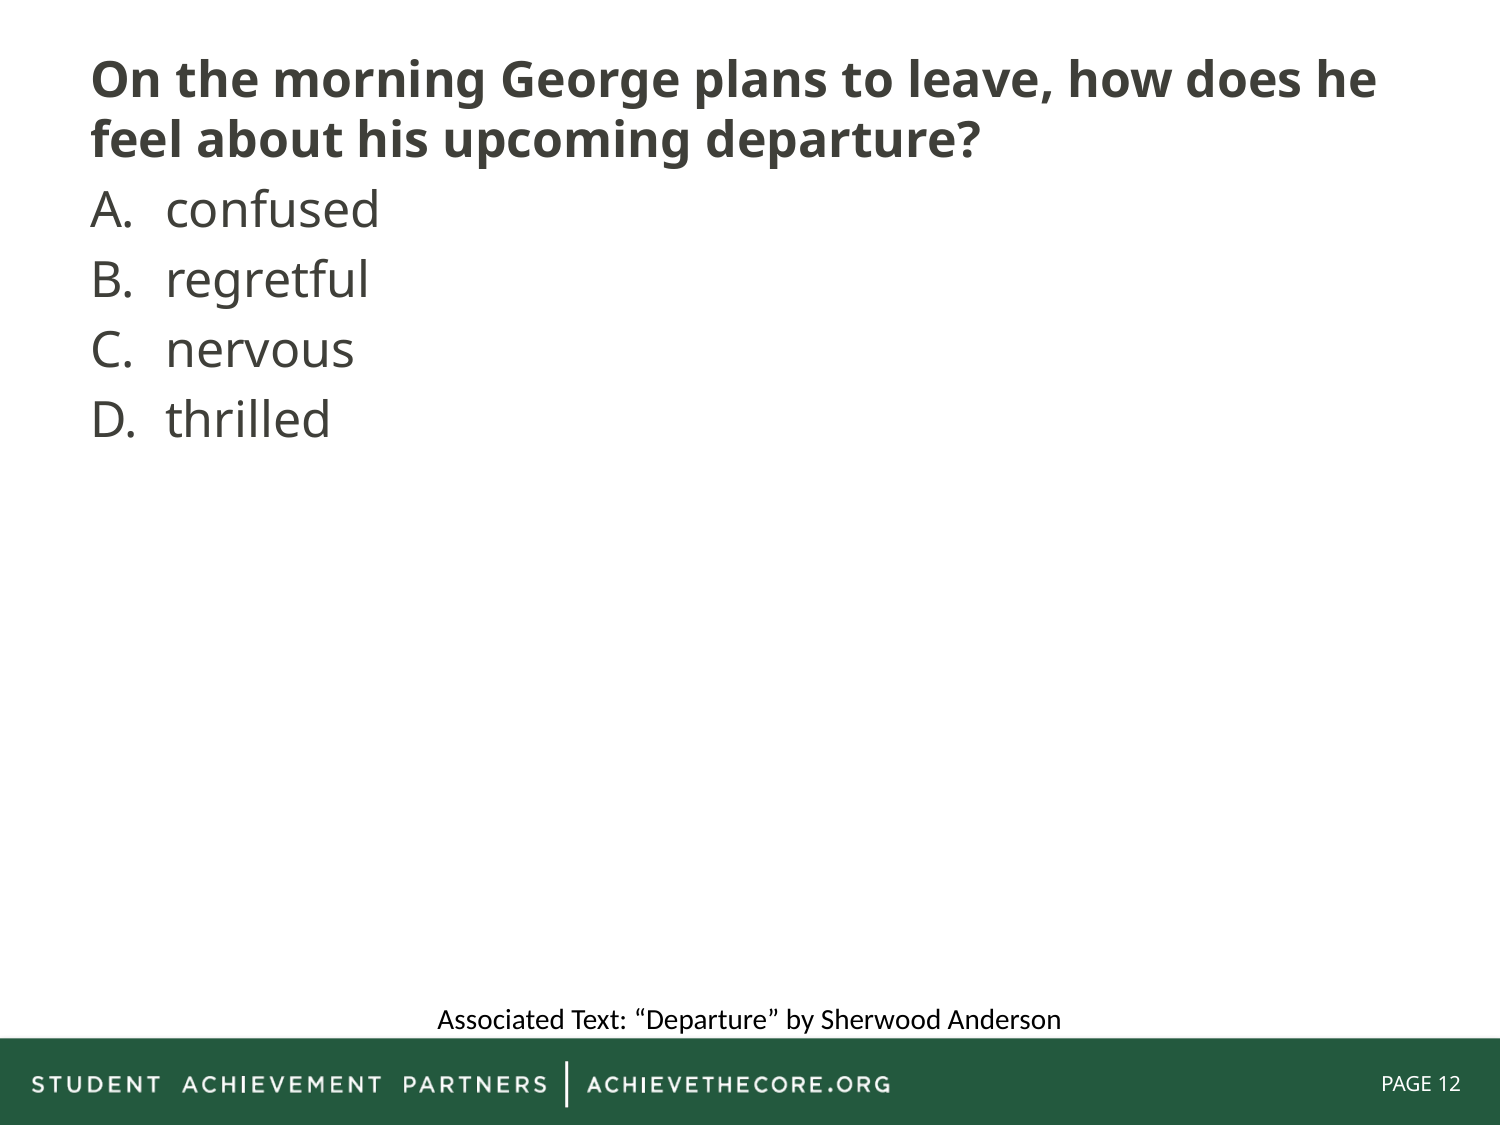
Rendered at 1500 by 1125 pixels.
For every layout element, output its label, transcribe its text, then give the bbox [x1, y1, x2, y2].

list On the morning George plans to leave, how does he feel about his upcoming departure? confused regretful nervous thrilled [75, 39, 1425, 839]
text_box Associated Text: “Departure” by Sherwood Anderson [74, 992, 1425, 1043]
